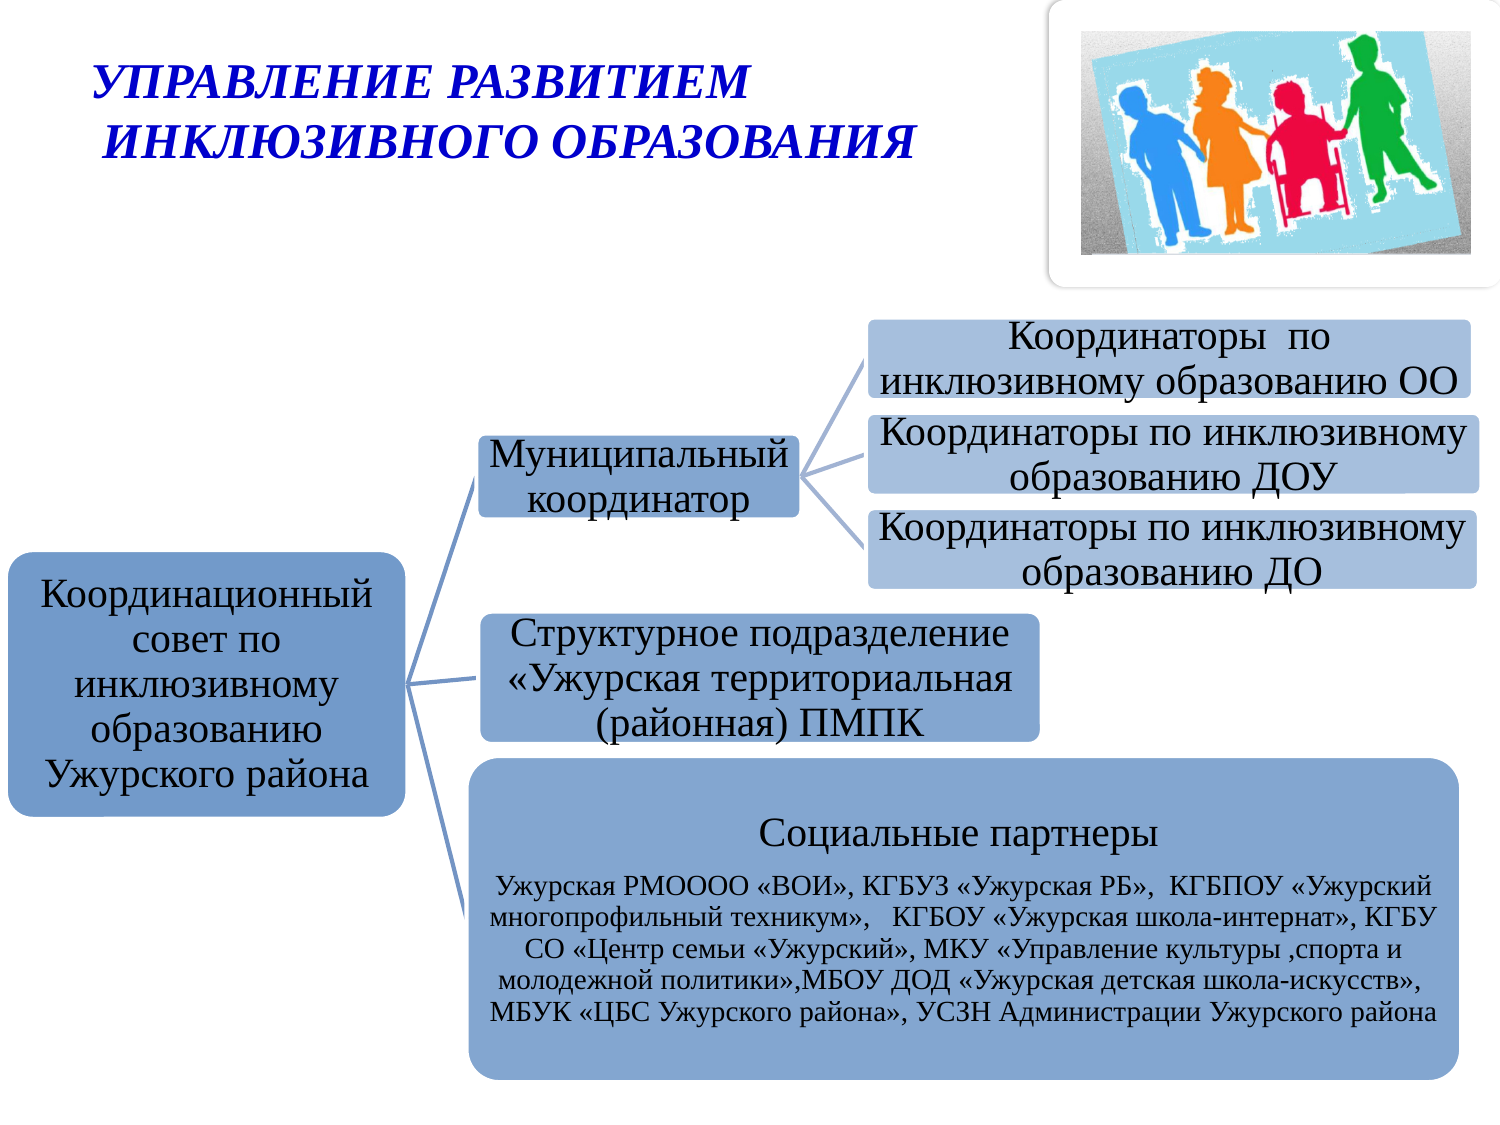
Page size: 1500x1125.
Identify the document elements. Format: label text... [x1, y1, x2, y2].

picture [1080, 30, 1471, 256]
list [5, 309, 1483, 1083]
title УПРАВЛЕНИЕ РАЗВИТИЕМ ИНКЛЮЗИВНОГО ОБРАЗОВАНИЯ [75, 45, 1044, 233]
